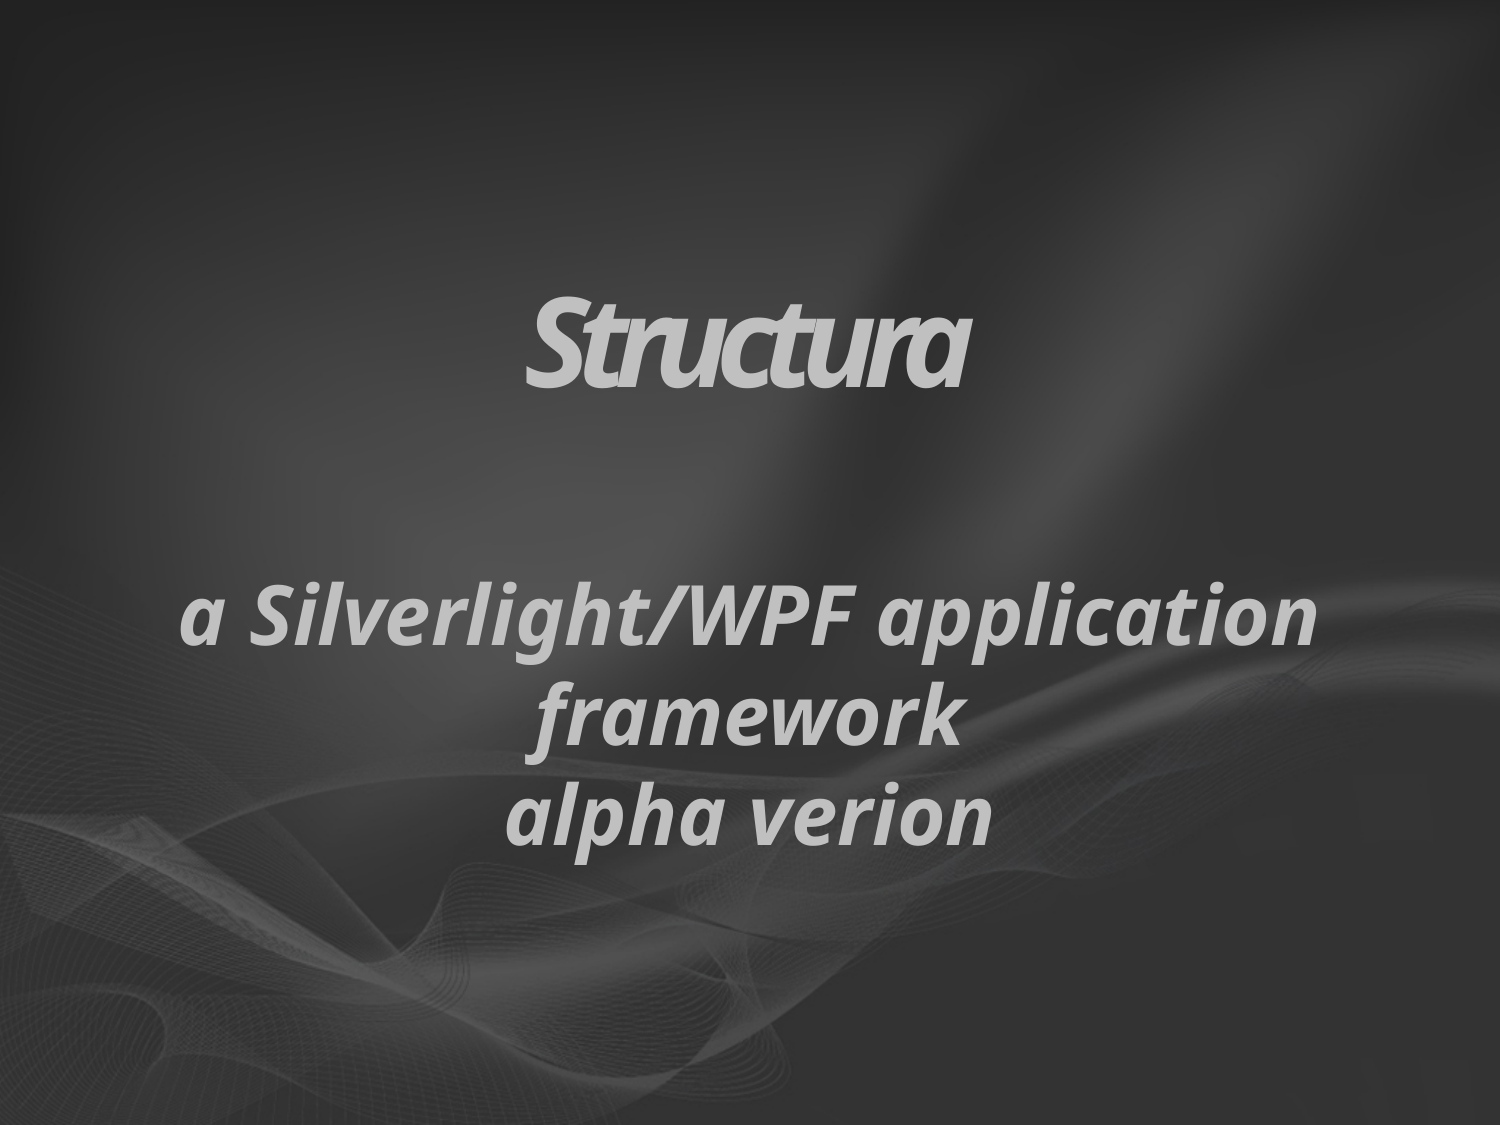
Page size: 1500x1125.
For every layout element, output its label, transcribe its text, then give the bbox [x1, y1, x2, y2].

title Structura a Silverlight/WPF application framework alpha verion [112, 441, 1388, 684]
picture [0, 0, 1500, 1125]
